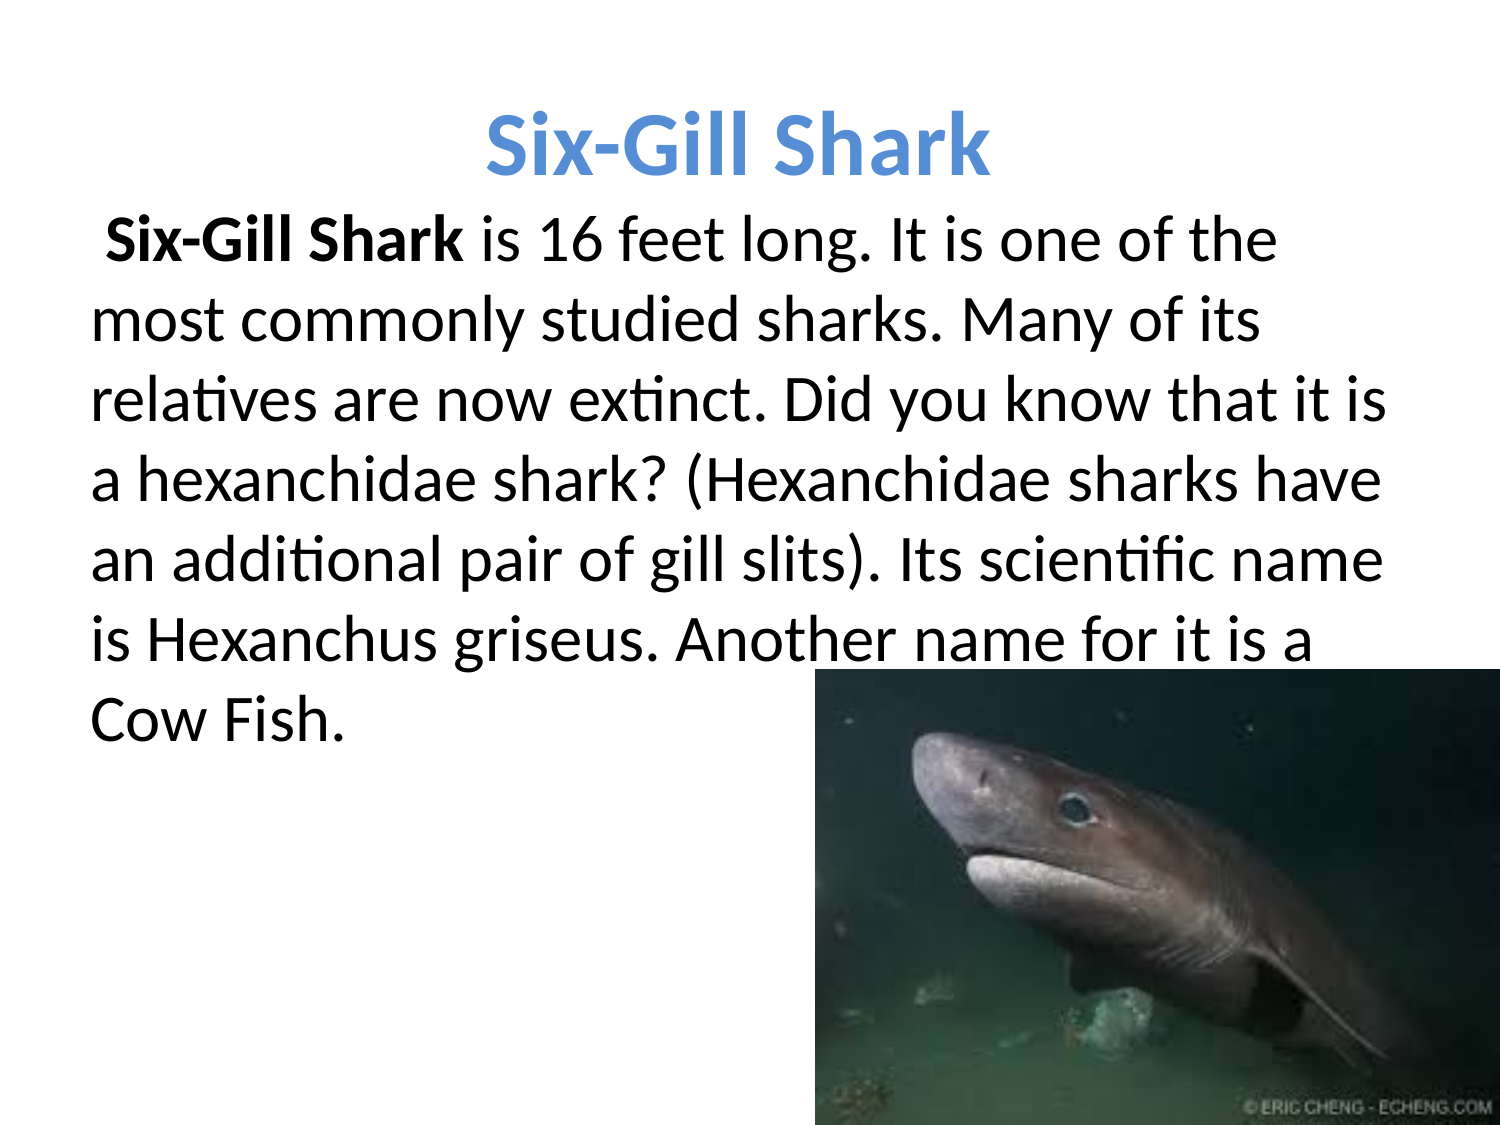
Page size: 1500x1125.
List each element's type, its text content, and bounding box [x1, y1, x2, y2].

list Six-Gill Shark is 16 feet long. It is one of the most commonly studied sharks. Many of its relatives are now extinct. Did you know that it is a hexanchidae shark? (Hexanchidae sharks have an additional pair of gill slits). Its scientific name is Hexanchus griseus. Another name for it is a Cow Fish. [75, 187, 1425, 1125]
picture [815, 669, 1500, 1125]
title Six-Gill Shark [75, 45, 1425, 187]
